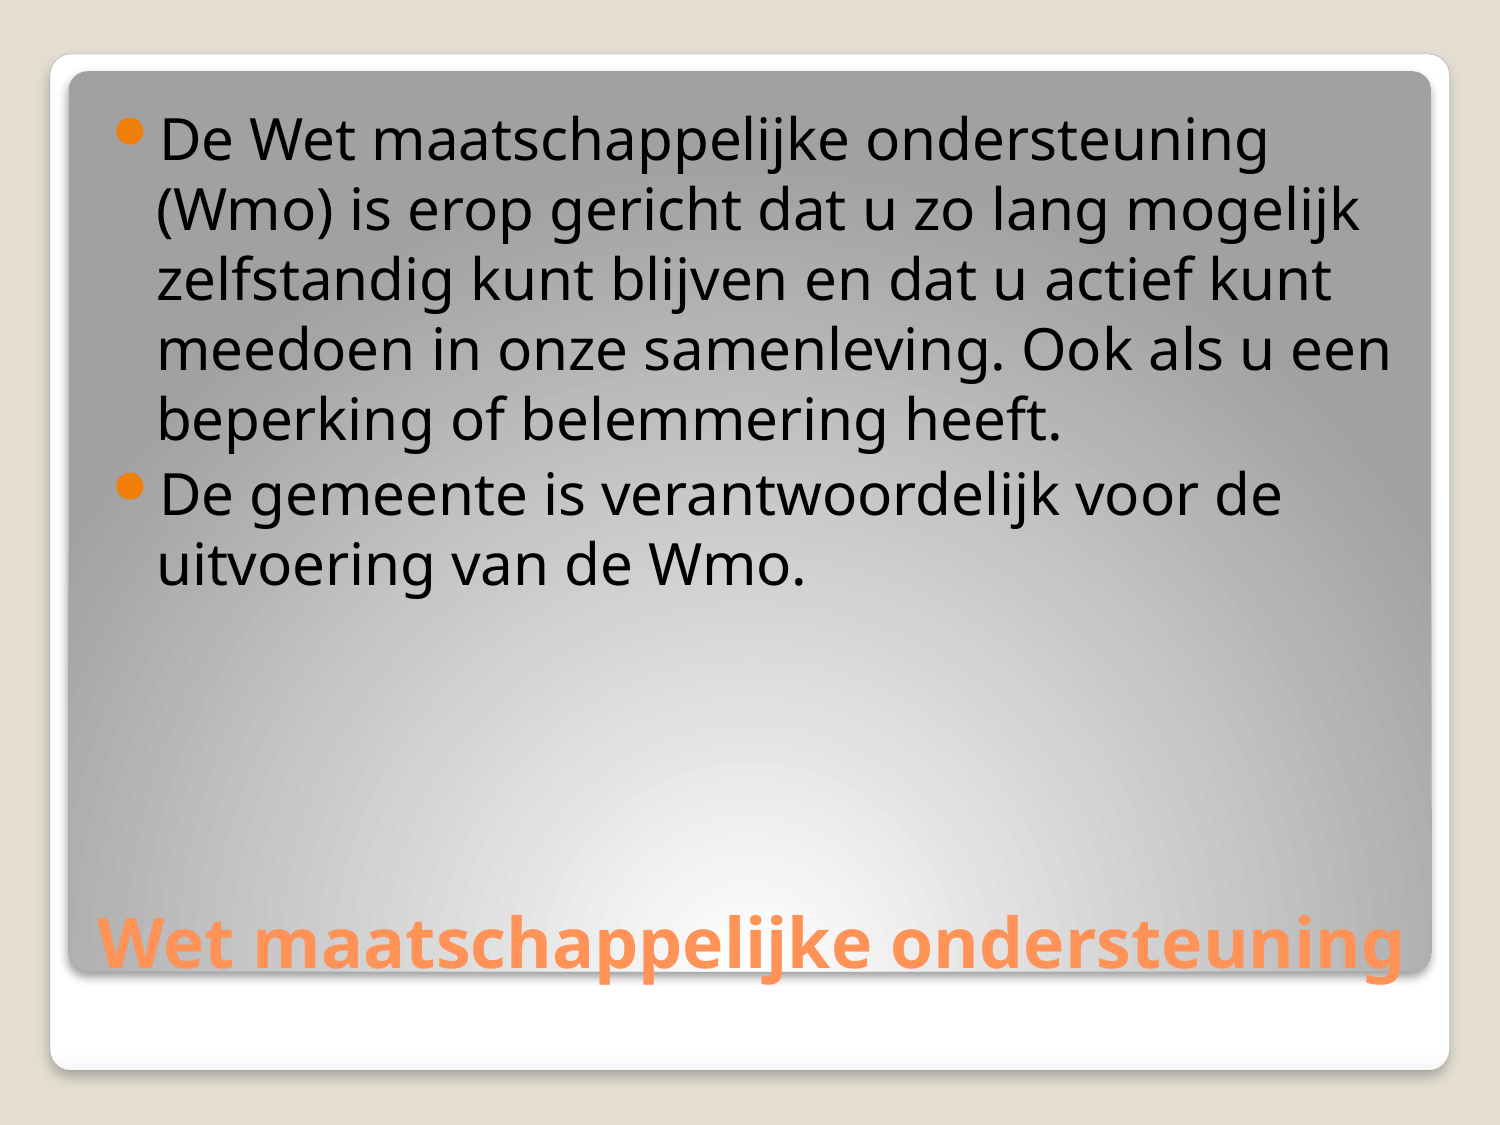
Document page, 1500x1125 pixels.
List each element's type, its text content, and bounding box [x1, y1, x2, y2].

list De Wet maatschappelijke ondersteuning (Wmo) is erop gericht dat u zo lang mogelijk zelfstandig kunt blijven en dat u actief kunt meedoen in onze samenleving. Ook als u een beperking of belemmering heeft. De gemeente is verantwoordelijk voor de uitvoering van de Wmo. [82, 86, 1425, 774]
title Wet maatschappelijke ondersteuning [82, 817, 1425, 990]
